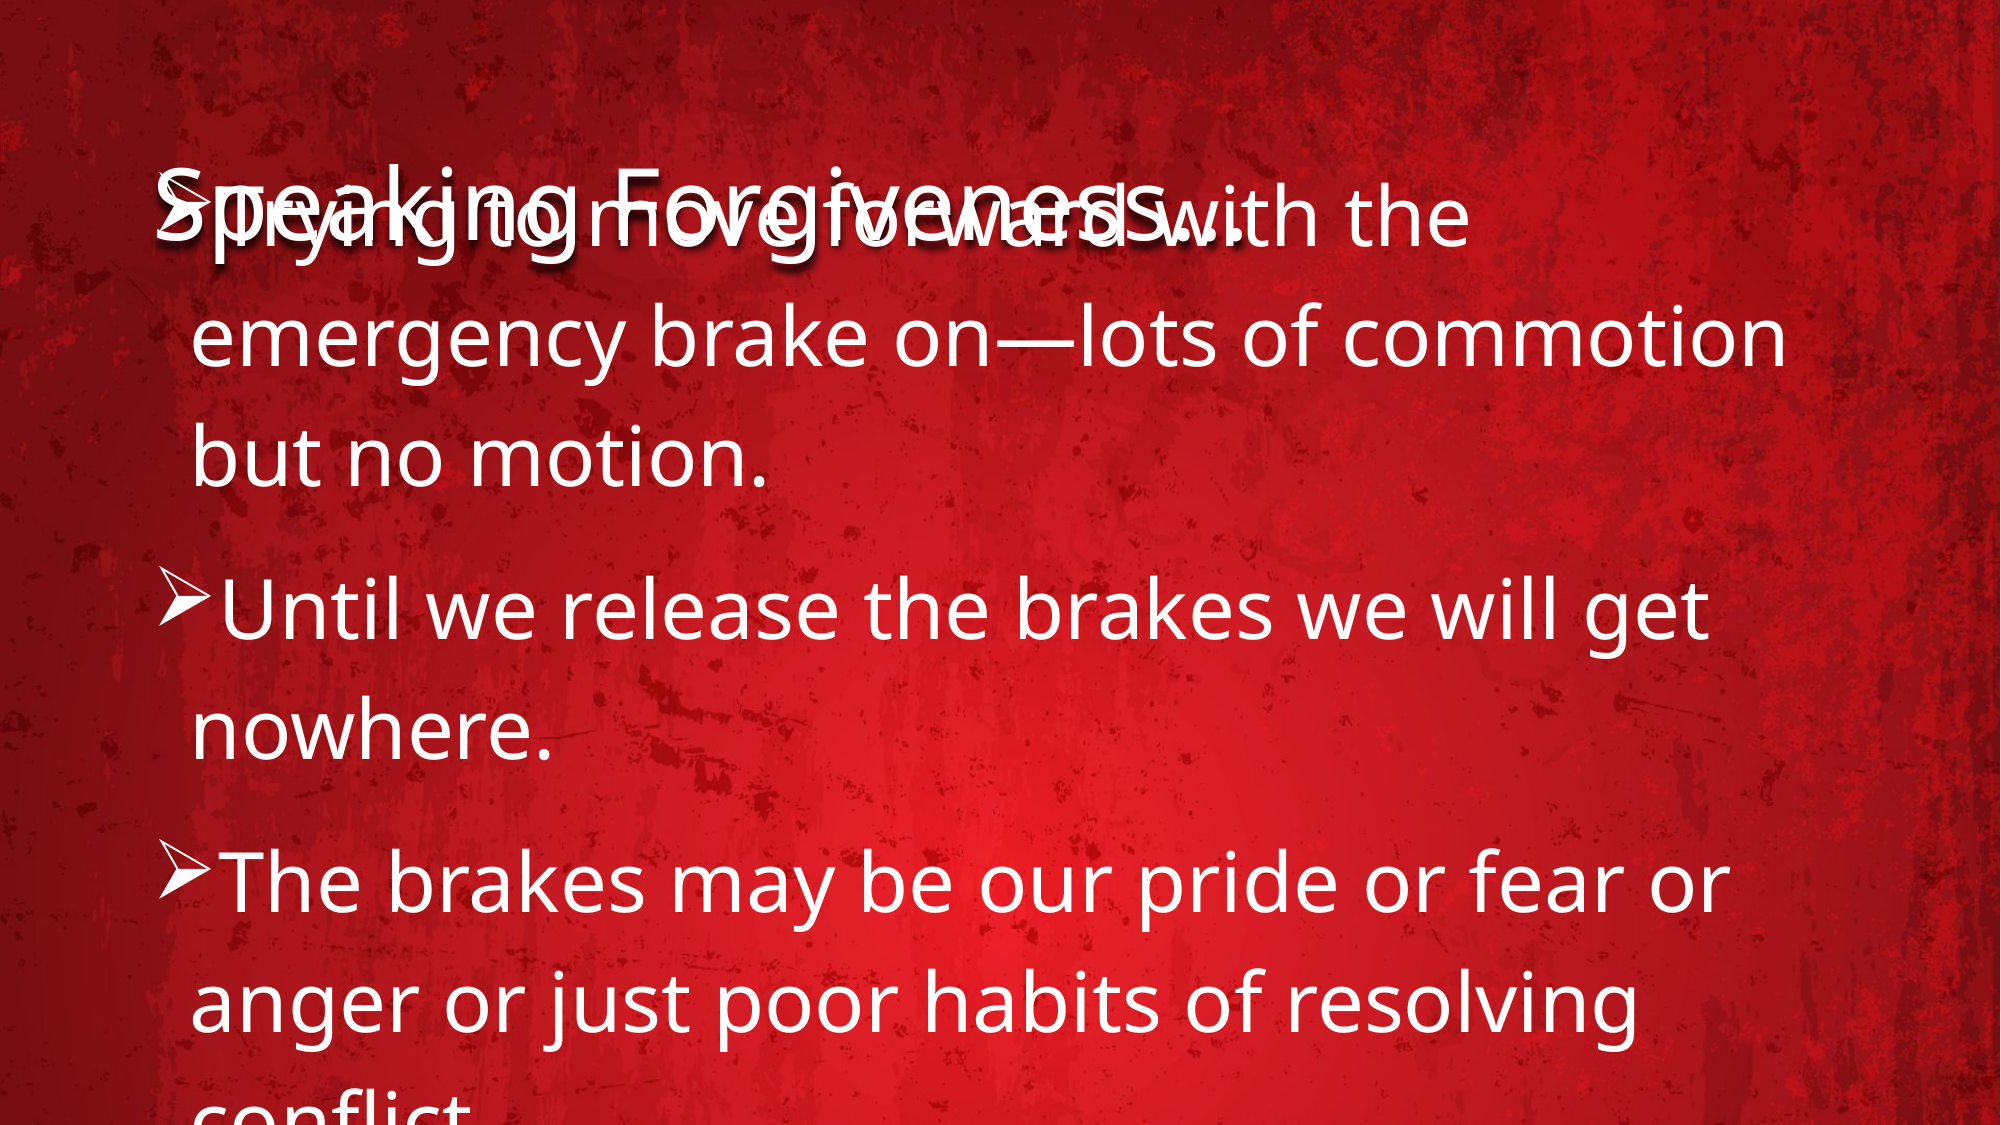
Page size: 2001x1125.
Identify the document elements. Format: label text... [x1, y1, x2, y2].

list Trying to move forward with the emergency brake on—lots of commotion but no motion. Until we release the brakes we will get nowhere. The brakes may be our pride or fear or anger or just poor habits of resolving conflict. [137, 299, 1863, 1014]
title Speaking Forgiveness… [137, 59, 1863, 271]
picture [0, 0, 2001, 1125]
